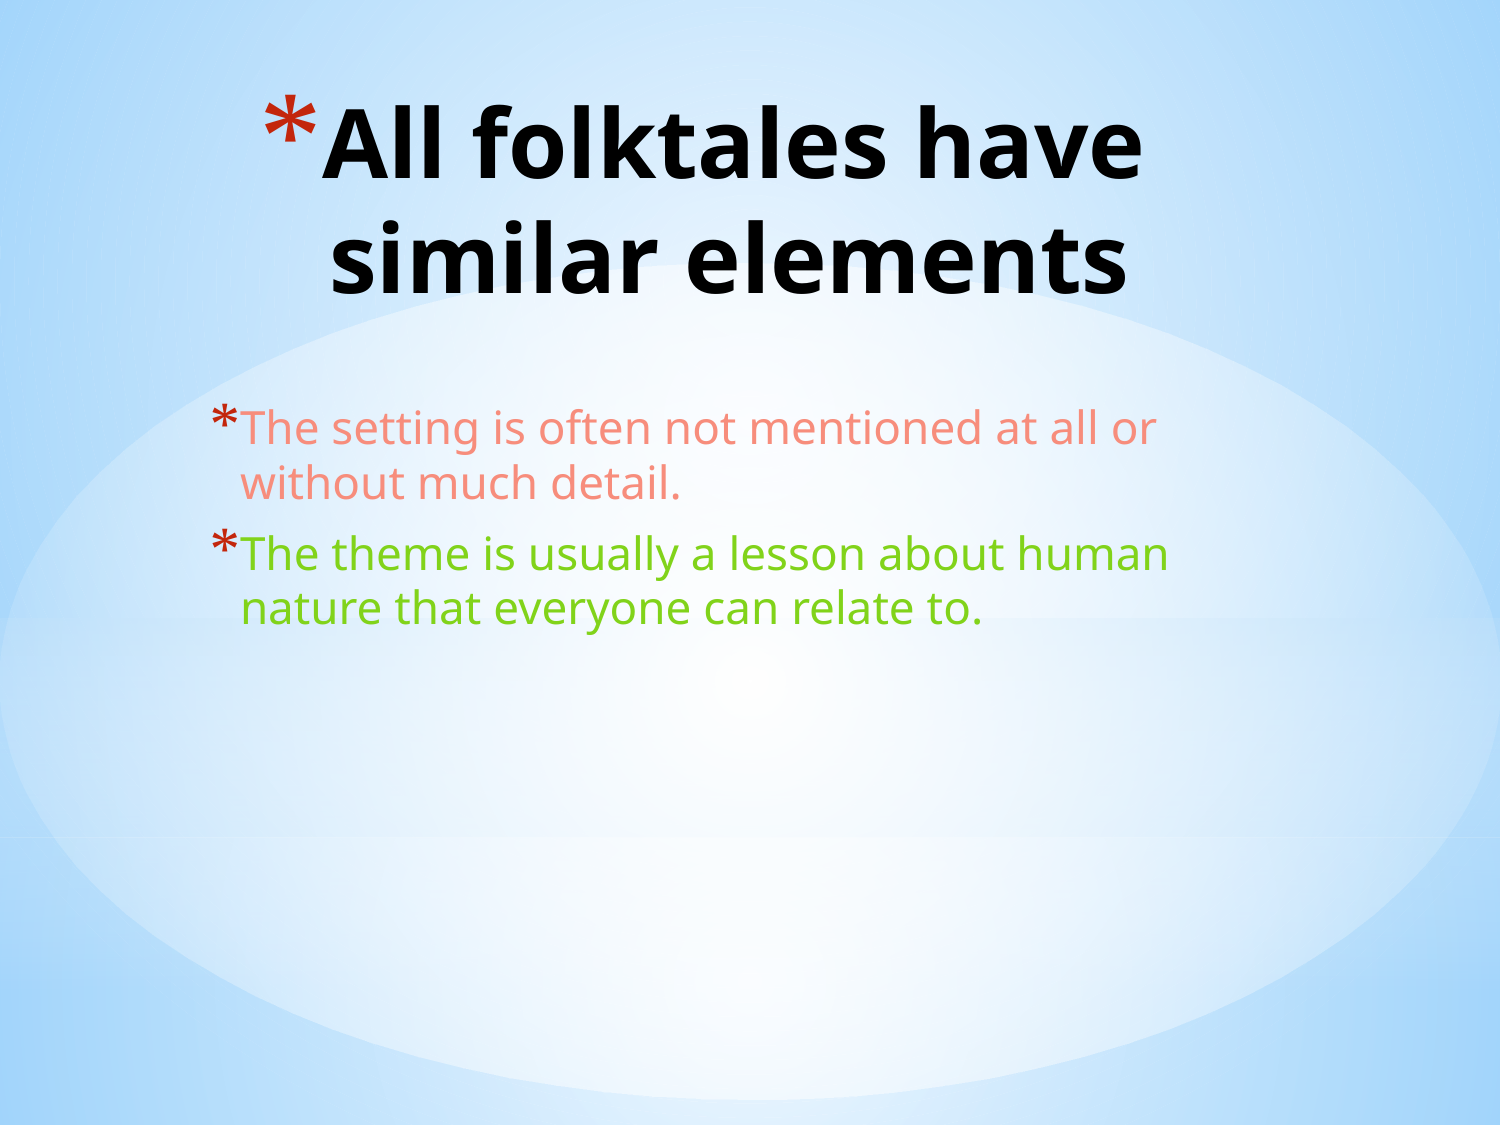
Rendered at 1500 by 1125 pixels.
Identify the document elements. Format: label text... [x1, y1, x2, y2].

list The setting is often not mentioned at all or without much detail. The theme is usually a lesson about human nature that everyone can relate to. [187, 391, 1238, 962]
title All folktales have similar elements [169, 75, 1238, 264]
